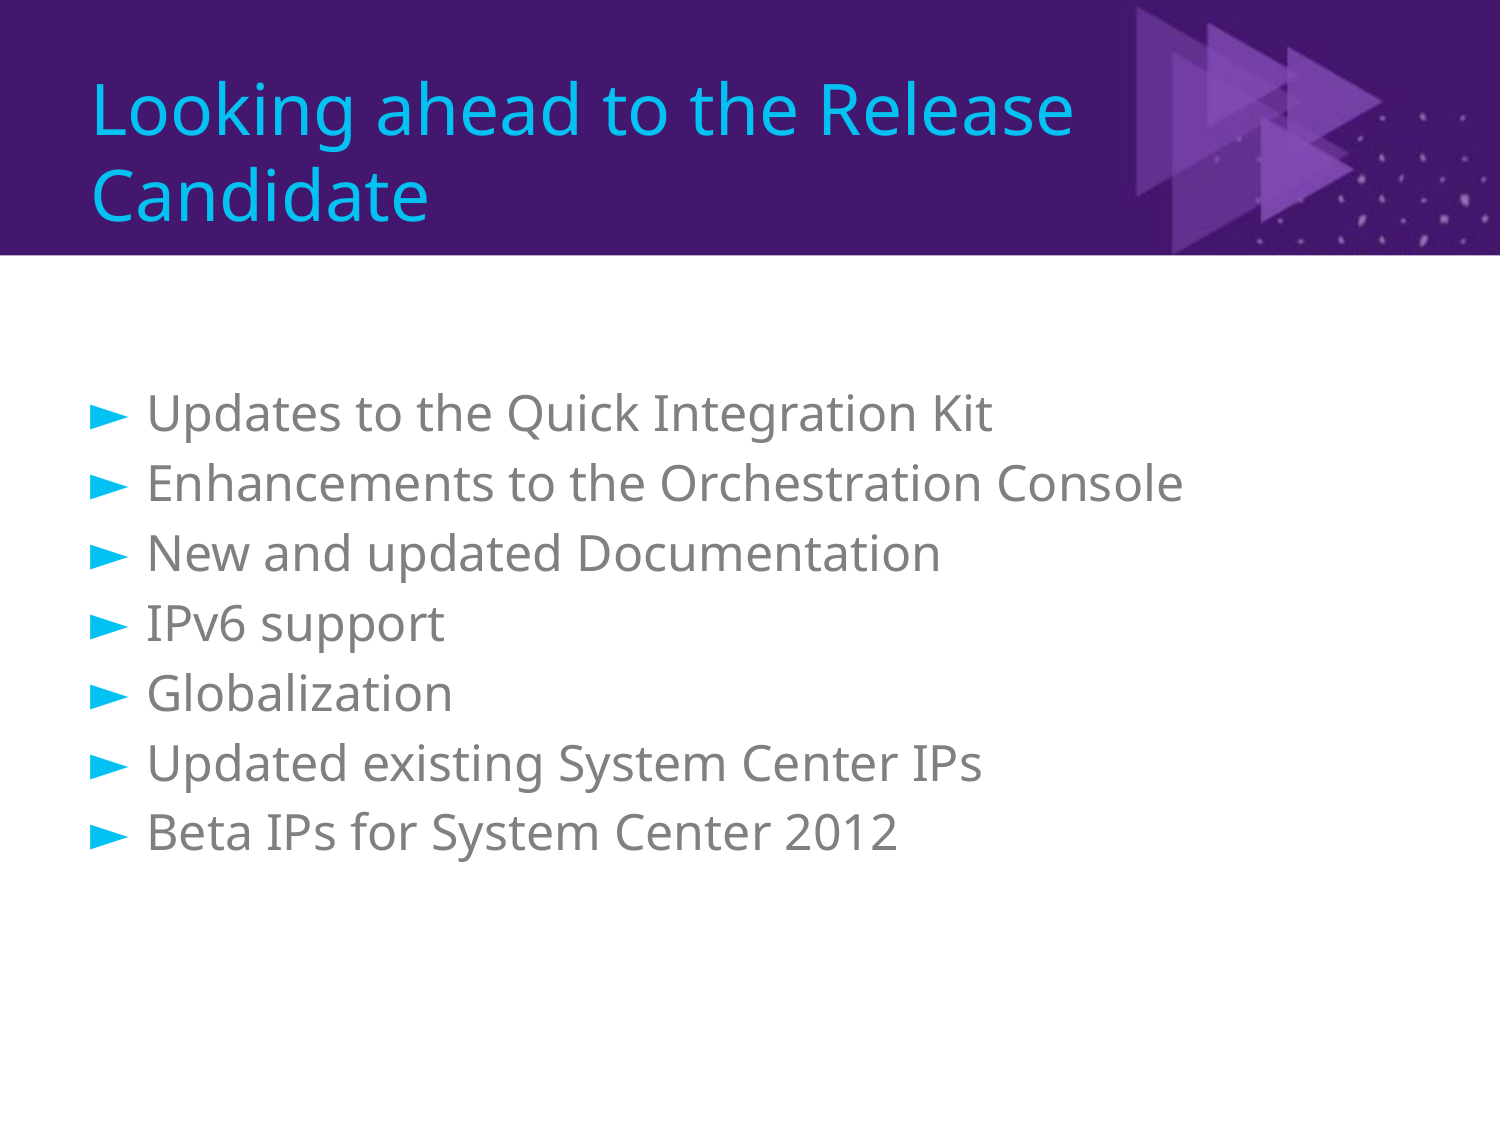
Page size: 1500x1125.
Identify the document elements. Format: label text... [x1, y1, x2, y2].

list Updates to the Quick Integration Kit Enhancements to the Orchestration Console New and updated Documentation IPv6 support Globalization Updated existing System Center IPs Beta IPs for System Center 2012 [75, 373, 1425, 1005]
picture [0, 0, 1500, 255]
title Looking ahead to the Release Candidate [75, 56, 1425, 244]
